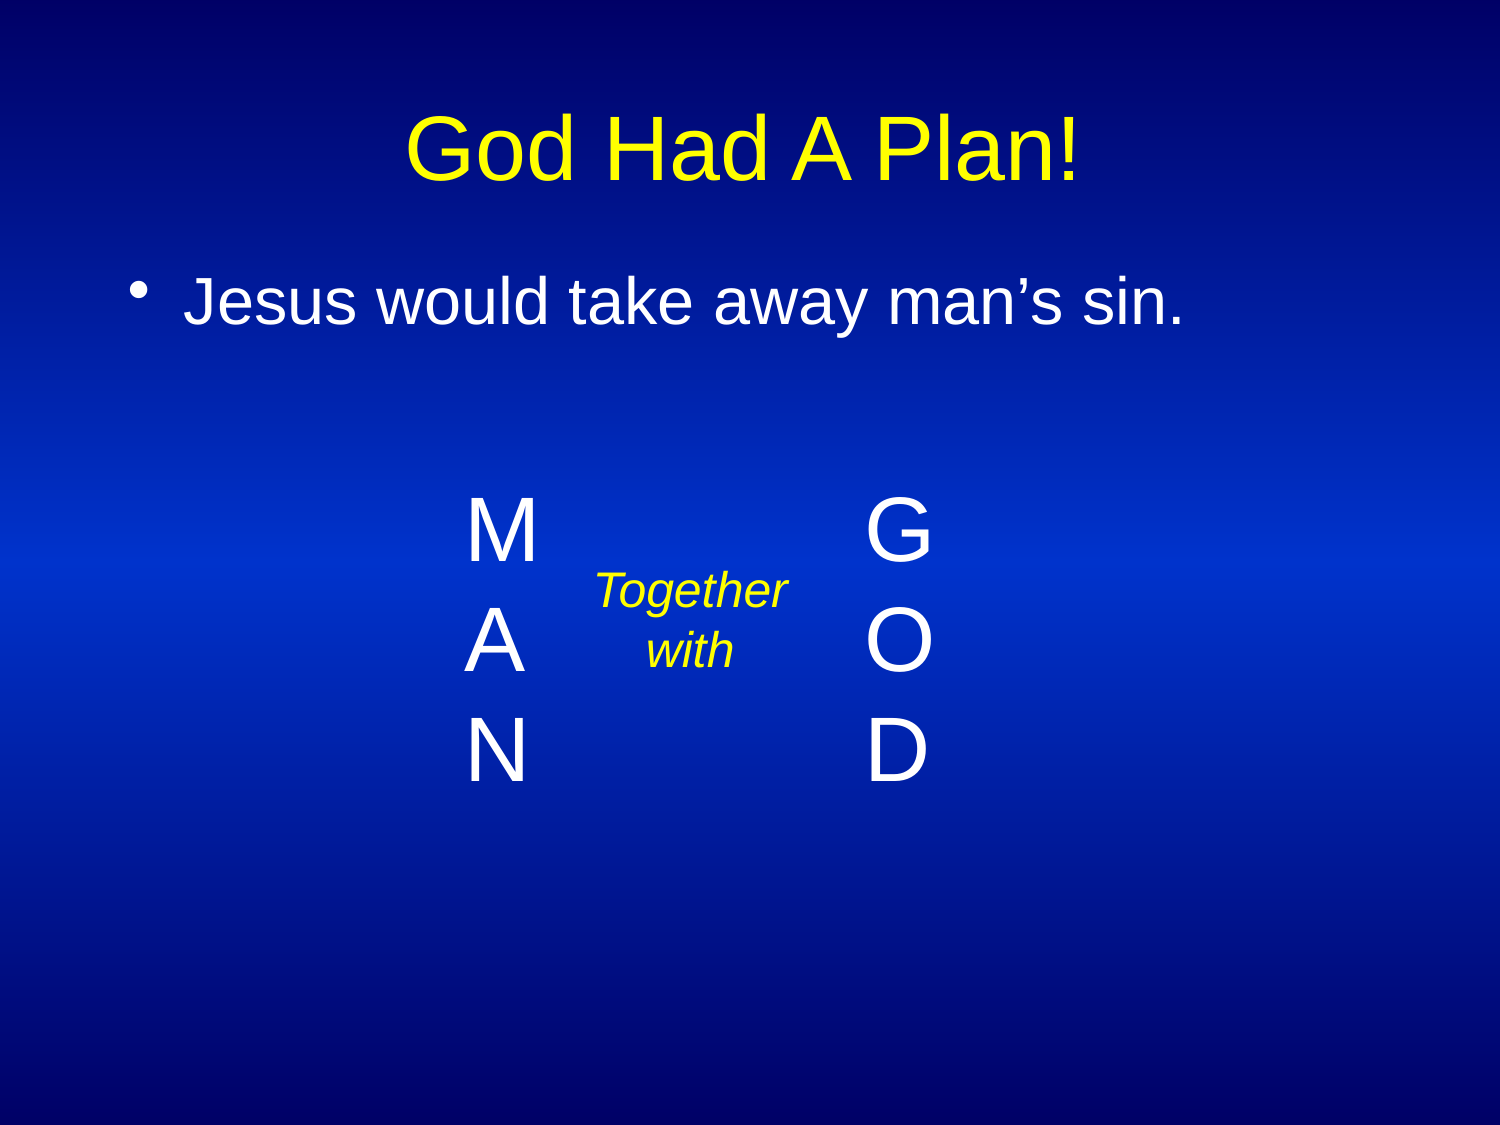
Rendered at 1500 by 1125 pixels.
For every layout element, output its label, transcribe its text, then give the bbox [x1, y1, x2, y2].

text_box G O D [849, 462, 972, 808]
text_box Together with [577, 549, 803, 685]
title God Had A Plan! [50, 50, 1438, 238]
list Jesus would take away man’s sin. [112, 249, 1450, 338]
text_box M A N [450, 462, 572, 808]
